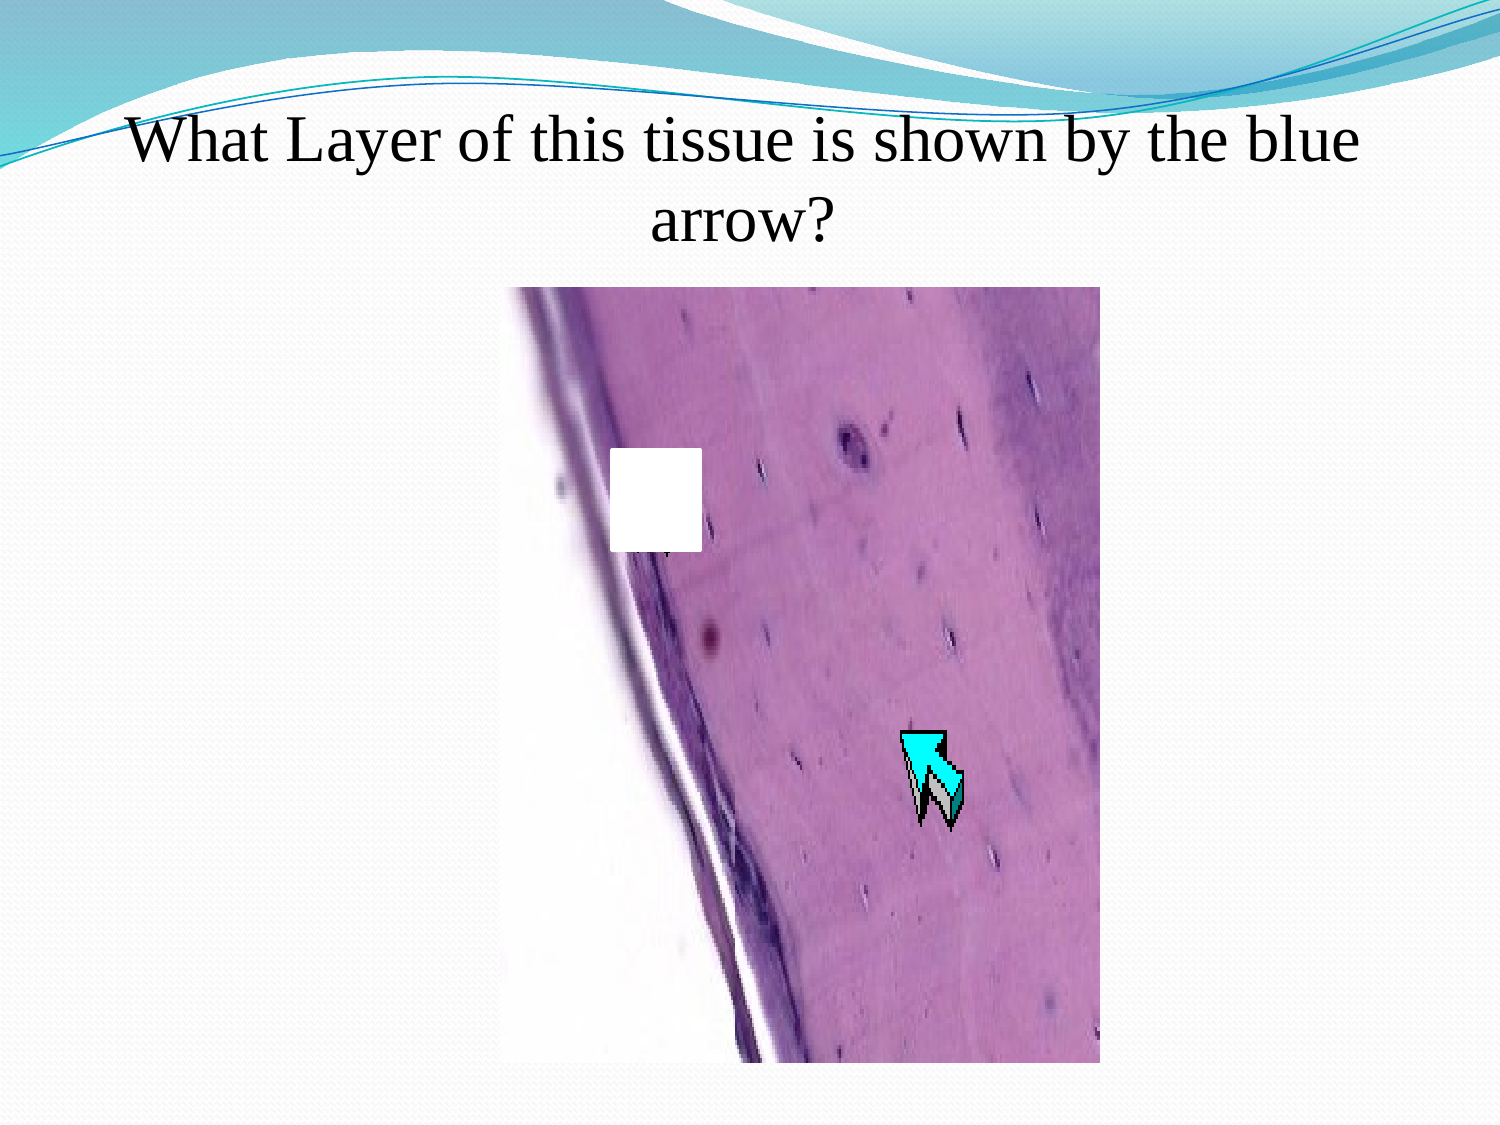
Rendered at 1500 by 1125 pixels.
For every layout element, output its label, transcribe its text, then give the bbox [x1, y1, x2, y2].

picture [499, 287, 1101, 1063]
text_box What Layer of this tissue is shown by the blue arrow? [74, 87, 1413, 263]
